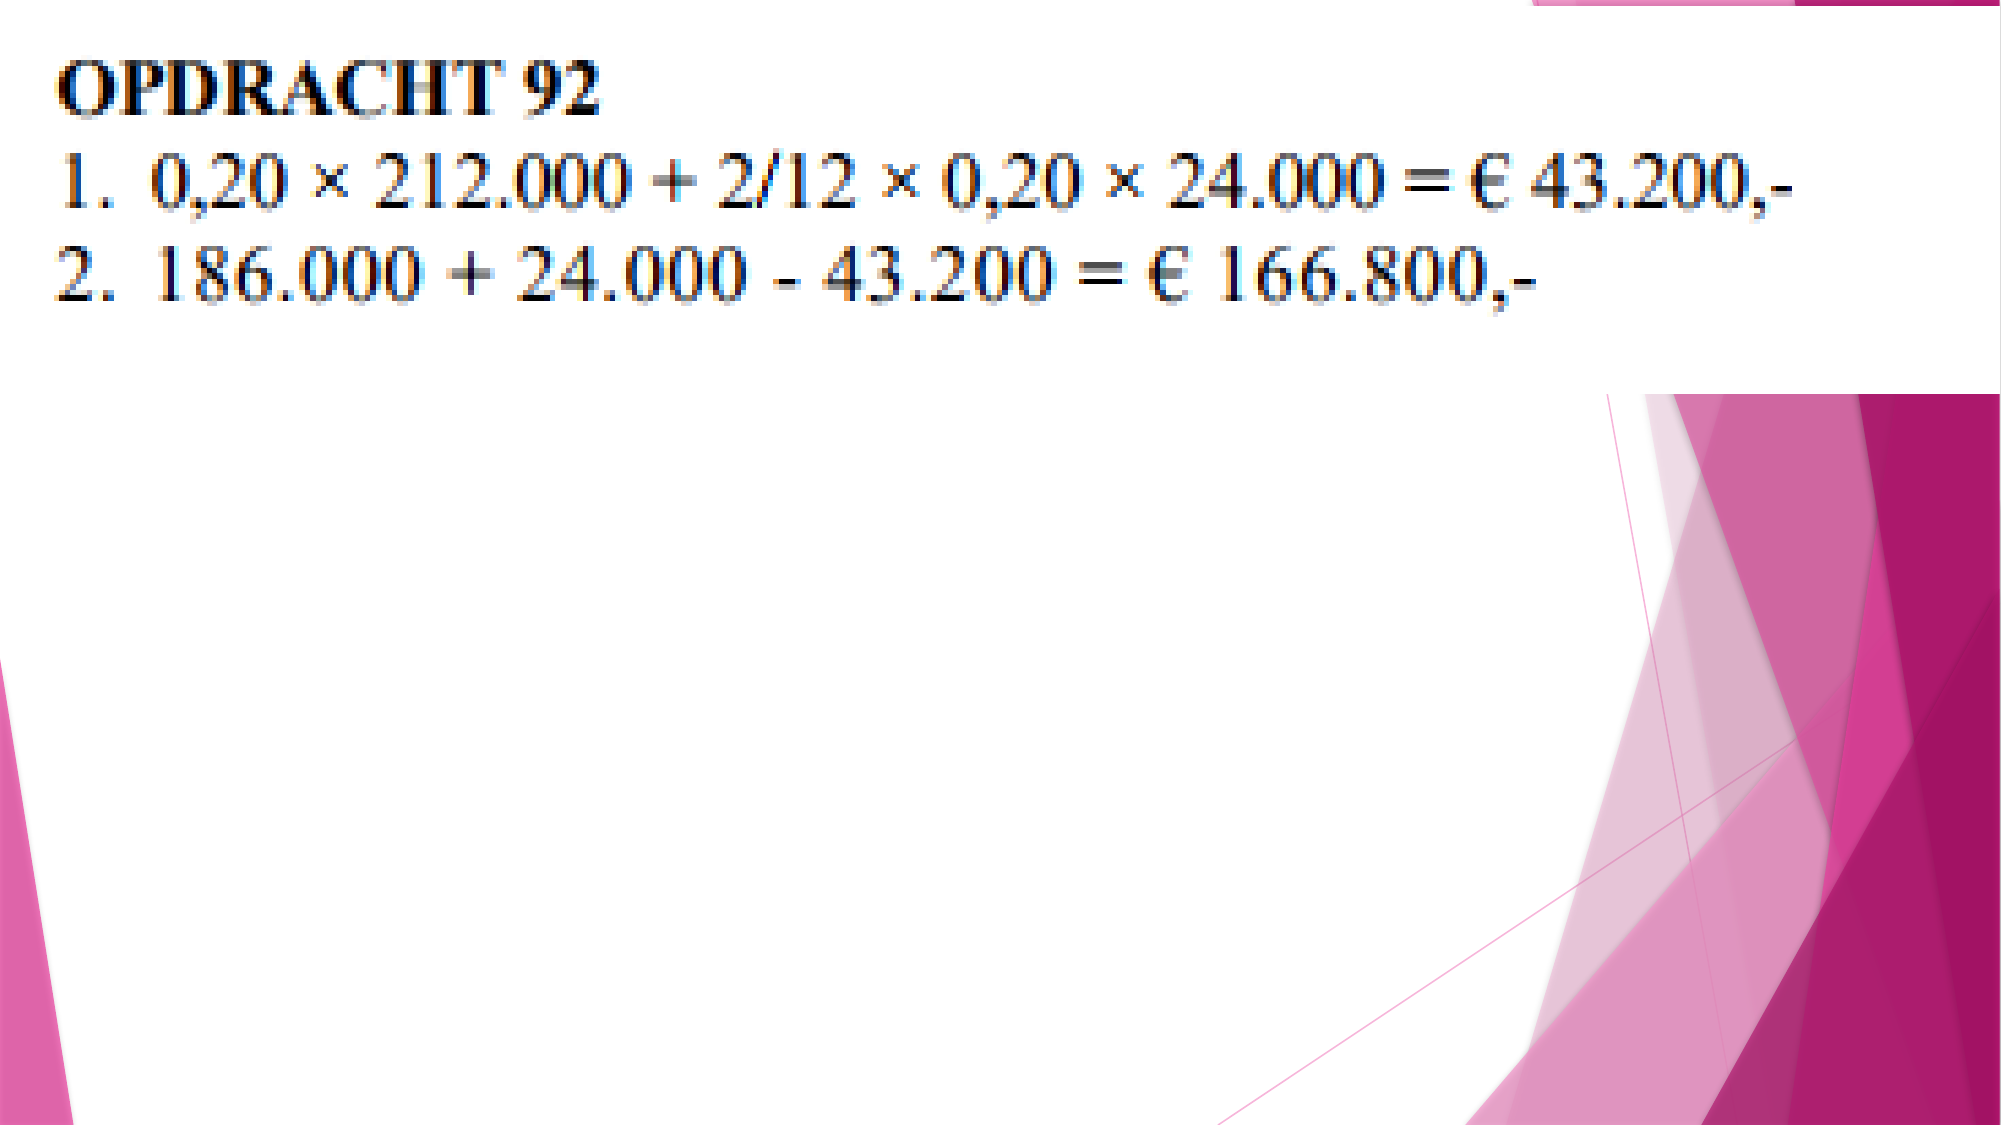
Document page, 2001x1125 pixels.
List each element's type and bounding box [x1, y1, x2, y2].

picture [0, 6, 2000, 395]
